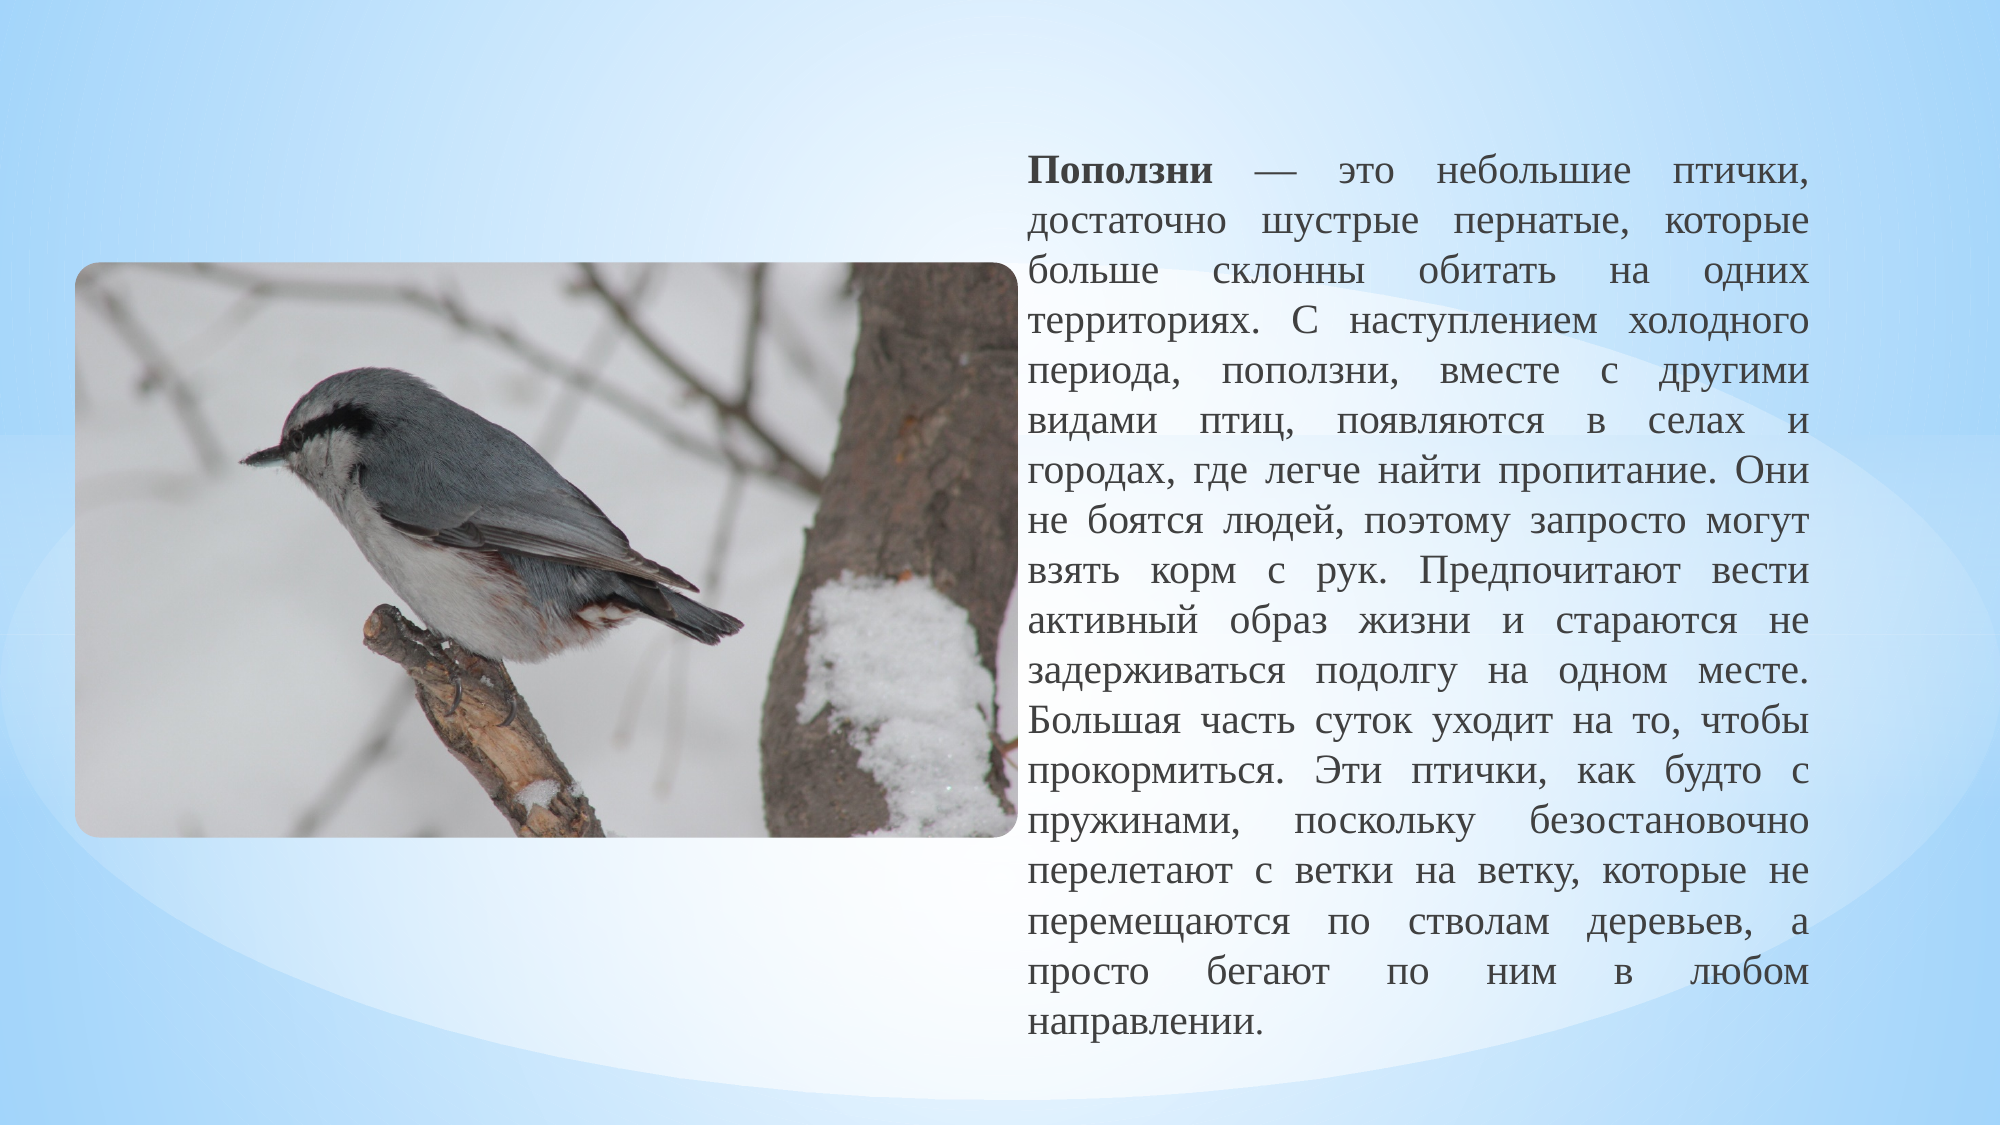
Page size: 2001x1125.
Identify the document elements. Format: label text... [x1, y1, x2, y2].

picture [74, 262, 1019, 838]
list Поползни — это небольшие птички, достаточно шустрые пернатые, которые больше склонны обитать на одних территориях. С наступлением холодного периода, поползни, вместе с другими видами птиц, появляются в селах и городах, где легче найти пропитание. Они не боятся людей, поэтому запросто могут взять корм с рук. Предпочитают вести активный образ жизни и стараются не задерживаться подолгу на одном месте. Большая часть суток уходит на то, чтобы прокормиться. Эти птички, как будто с пружинами, поскольку безостановочно перелетают с ветки на ветку, которые не перемещаются по стволам деревьев, а просто бегают по ним в любом направлении. [1012, 125, 1825, 1050]
